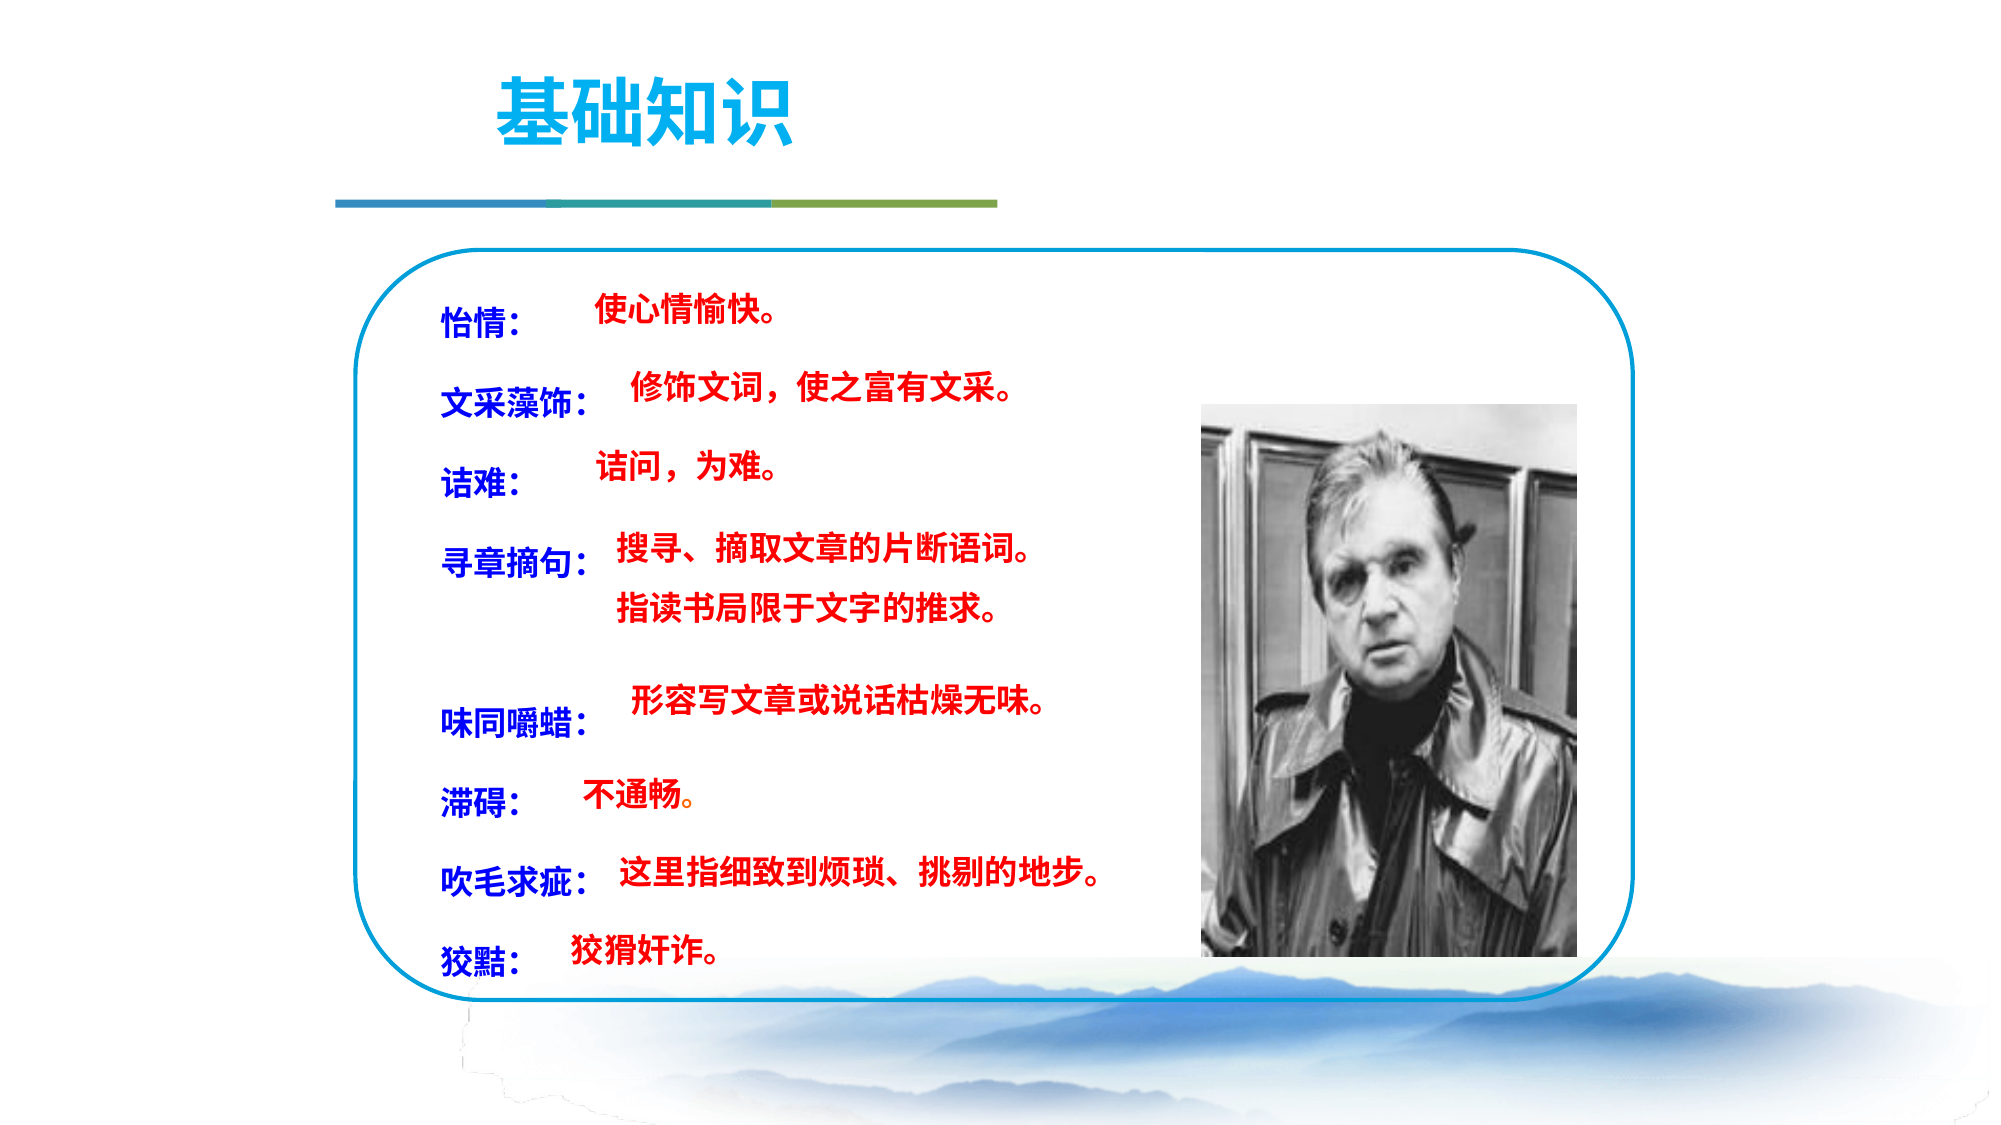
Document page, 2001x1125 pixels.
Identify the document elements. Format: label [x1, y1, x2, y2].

text_box [425, 255, 435, 260]
text_box [353, 247, 1635, 1003]
picture [459, 957, 1991, 1125]
text_box [335, 57, 998, 208]
picture [1200, 404, 1577, 957]
